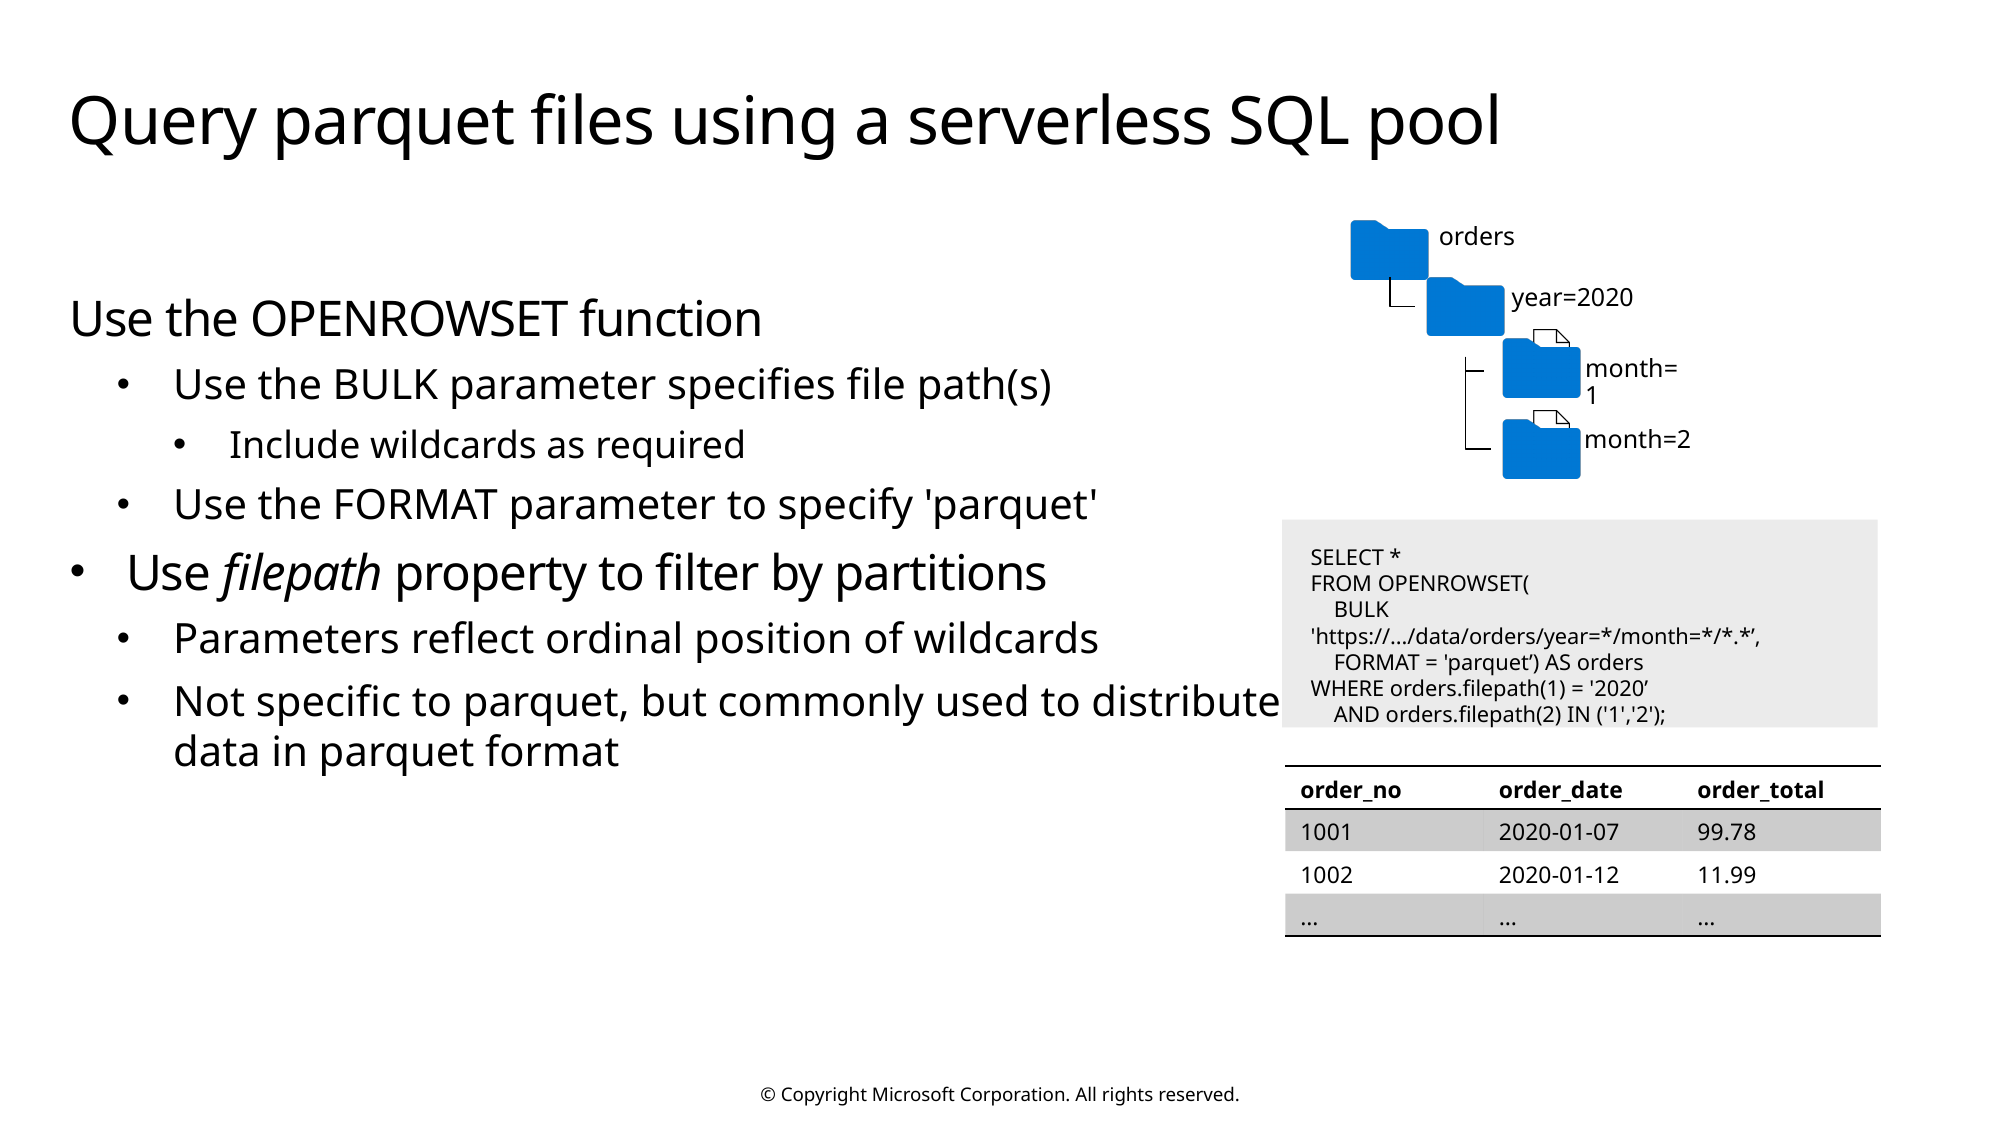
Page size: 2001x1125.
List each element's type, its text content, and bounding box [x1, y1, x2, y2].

text_box [1304, 519, 1878, 728]
table_header order_no [1285, 767, 1484, 808]
table_cell 99.78 [1682, 810, 1881, 851]
table_cell … [1285, 894, 1484, 935]
table_cell 1001 [1285, 810, 1484, 851]
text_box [1339, 199, 1721, 490]
table_header order_date [1484, 767, 1682, 808]
text_box SELECT * FROM OPENROWSET( BULK 'https://.../data/orders/year=*/month=*/*.*’, FORMAT = 'parquet’) AS orders WHERE orders.filepath(1) = '2020’ AND orders.filepath(2) IN ('1','2'); [1304, 536, 1835, 735]
table_cell … [1682, 894, 1881, 935]
table_cell … [1484, 894, 1682, 935]
title Query parquet files using a serverless SQL pool [68, 72, 1930, 184]
table_cell 2020-01-07 [1484, 810, 1682, 851]
table_cell 11.99 [1682, 851, 1881, 894]
list Use the OPENROWSET function Use the BULK parameter specifies file path(s) Include wildcards as required Use the FORMAT parameter to specify 'parquet' Use filepath property to filter by partitions Parameters reflect ordinal position of wildcards Not specific to parquet, but commonly used to distribute data in parquet format [69, 279, 1304, 787]
picture [1491, 398, 1593, 500]
table_header order_total [1682, 767, 1881, 808]
table_cell 1002 [1285, 851, 1484, 894]
table_cell 2020-01-12 [1484, 851, 1682, 894]
